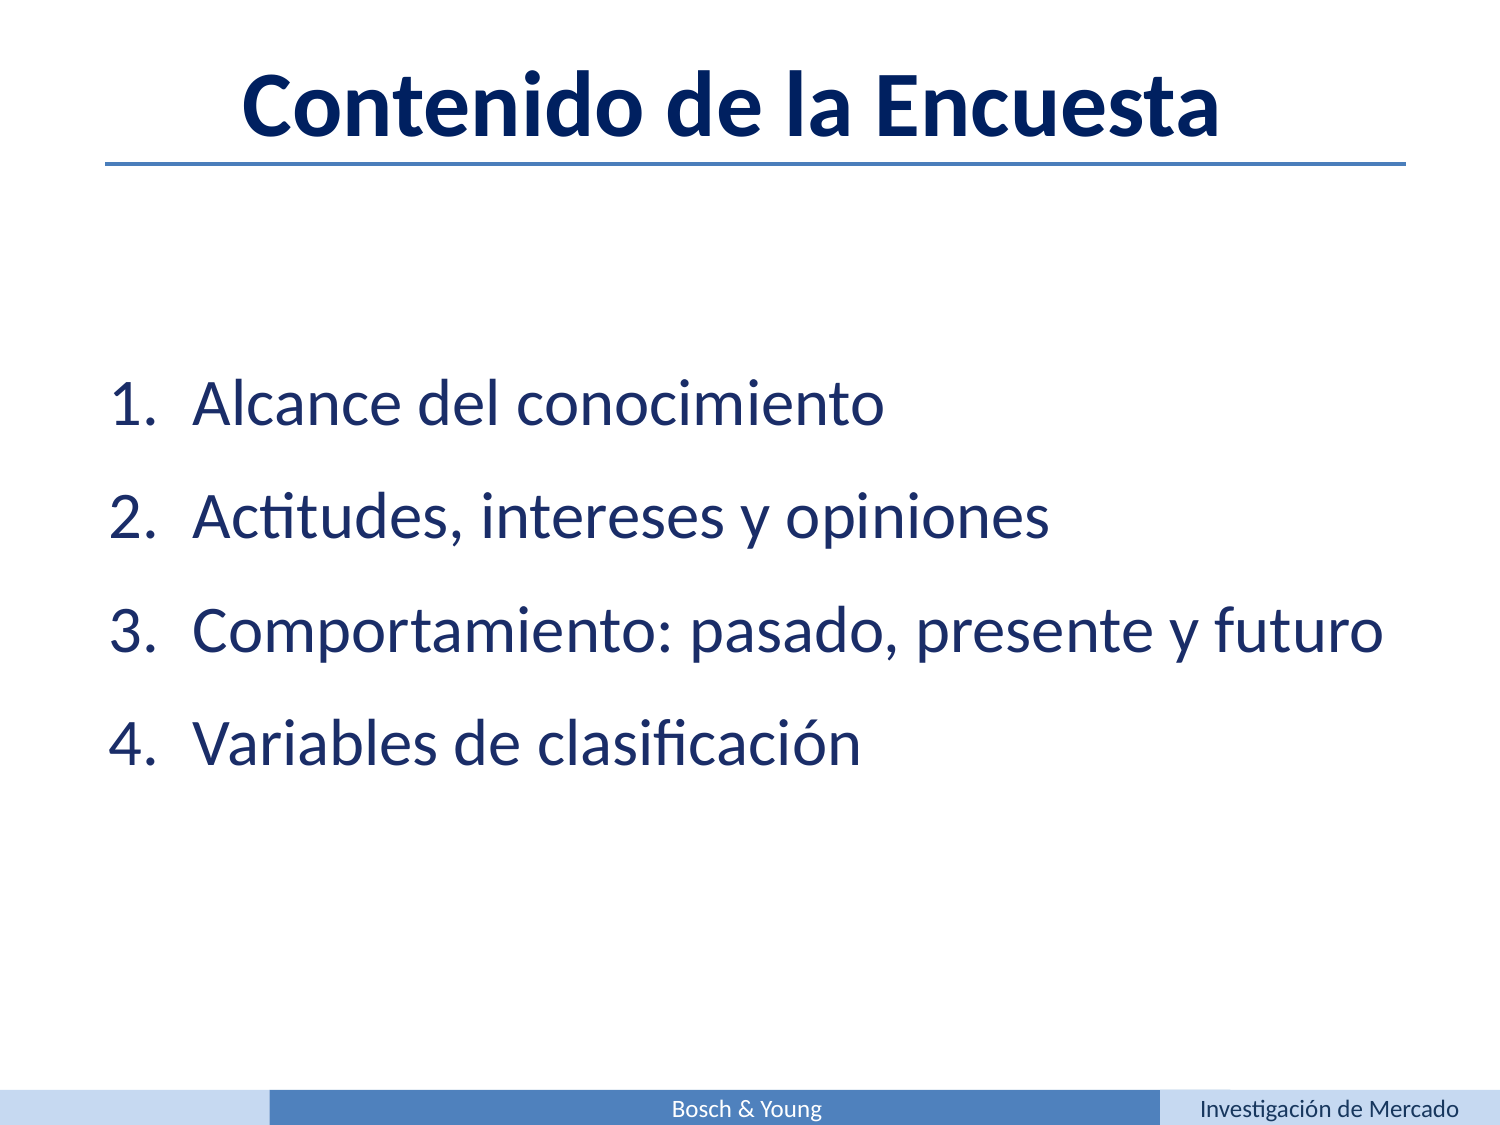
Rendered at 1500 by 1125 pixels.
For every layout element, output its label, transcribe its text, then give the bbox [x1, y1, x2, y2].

text_box [0, 1088, 272, 1125]
text_box Bosch & Young [272, 1088, 1158, 1125]
text_box Alcance del conocimiento Actitudes, intereses y opiniones Comportamiento: pasado, presente y futuro Variables de clasificación [93, 351, 1442, 941]
text_box Contenido de la Encuesta [46, 35, 1418, 163]
text_box Investigación de Mercado [1158, 1088, 1500, 1125]
